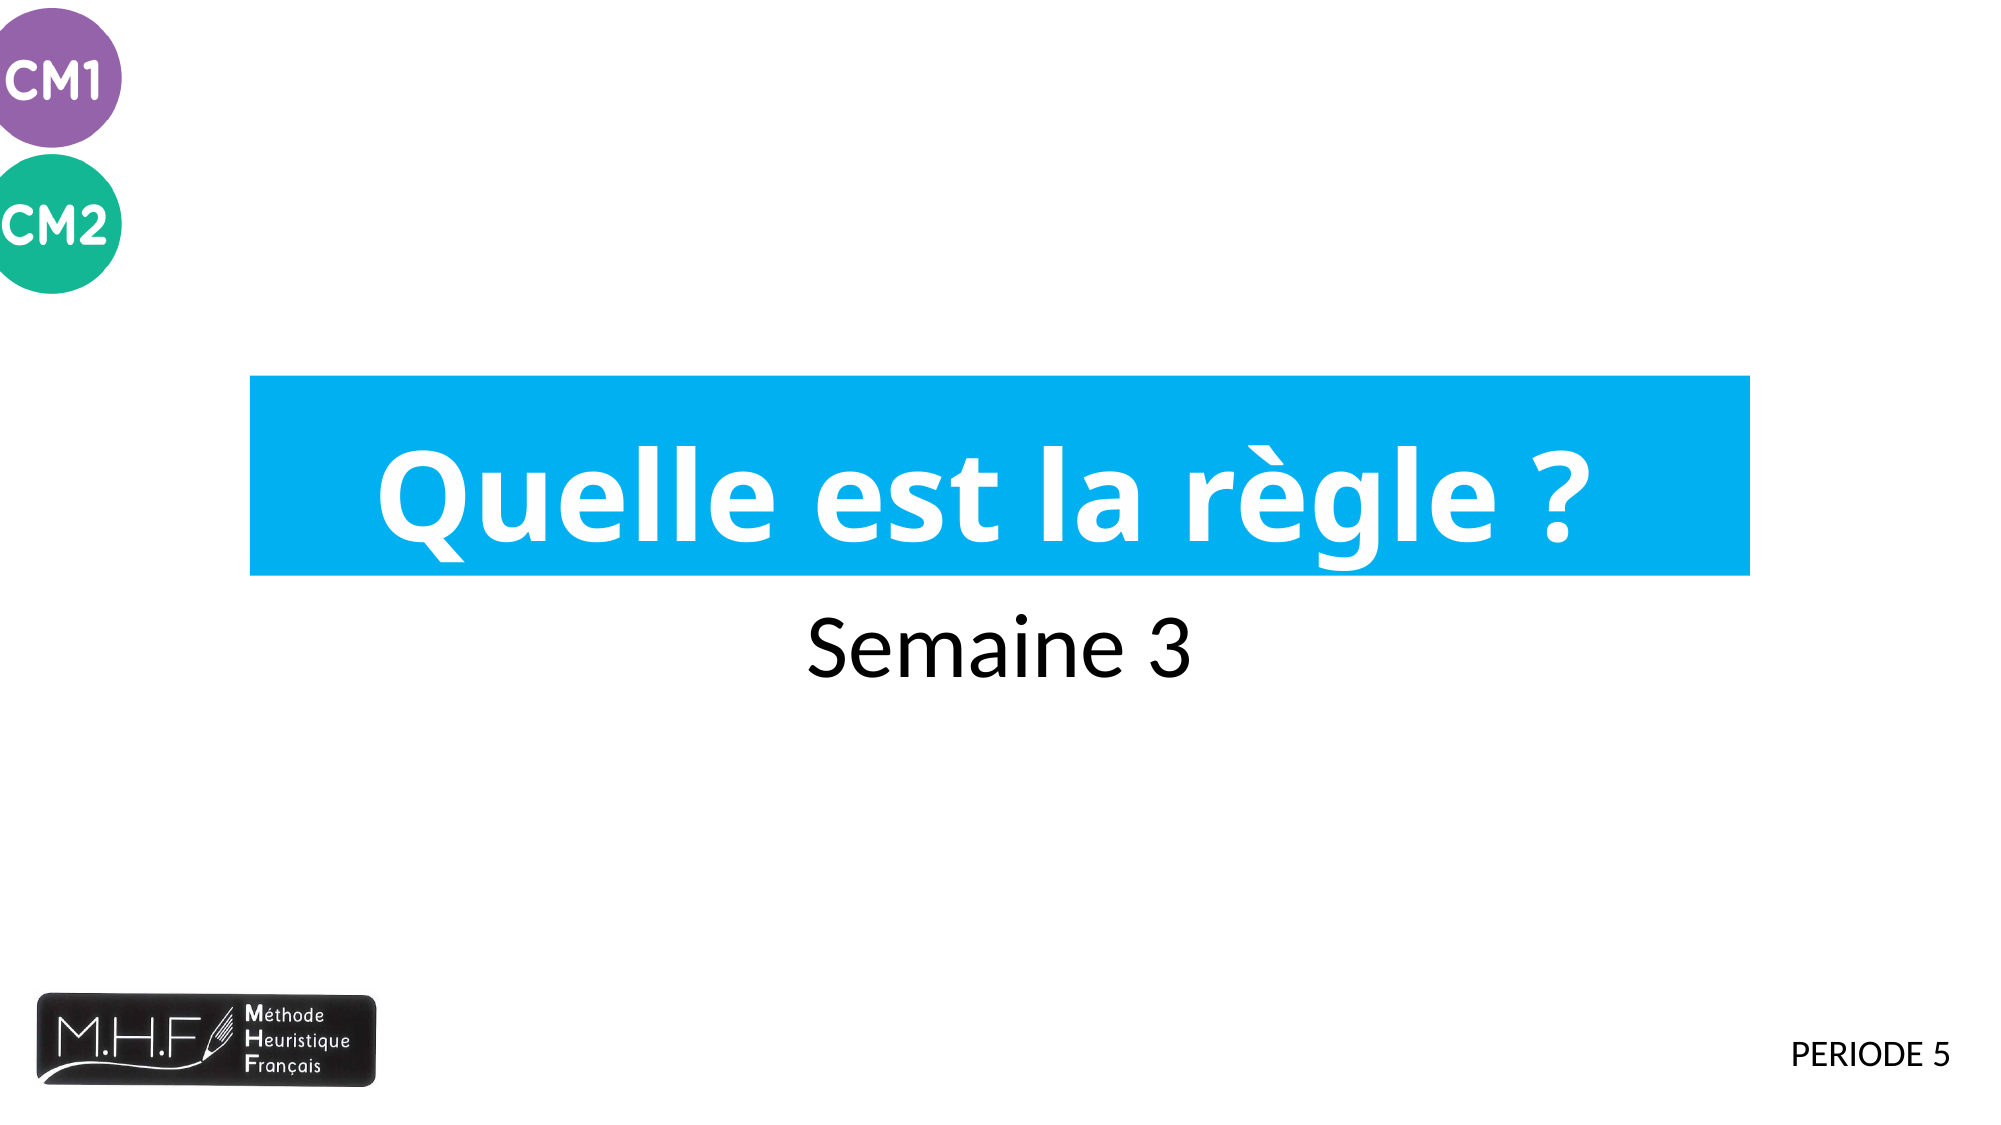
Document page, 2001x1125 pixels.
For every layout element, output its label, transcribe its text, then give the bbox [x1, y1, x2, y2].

title Quelle est la règle ? [249, 375, 1750, 576]
picture [0, 0, 134, 298]
picture [33, 990, 379, 1089]
text_box PERIODE 5 [1362, 1021, 1967, 1082]
subtitle Semaine 3 [249, 590, 1750, 863]
